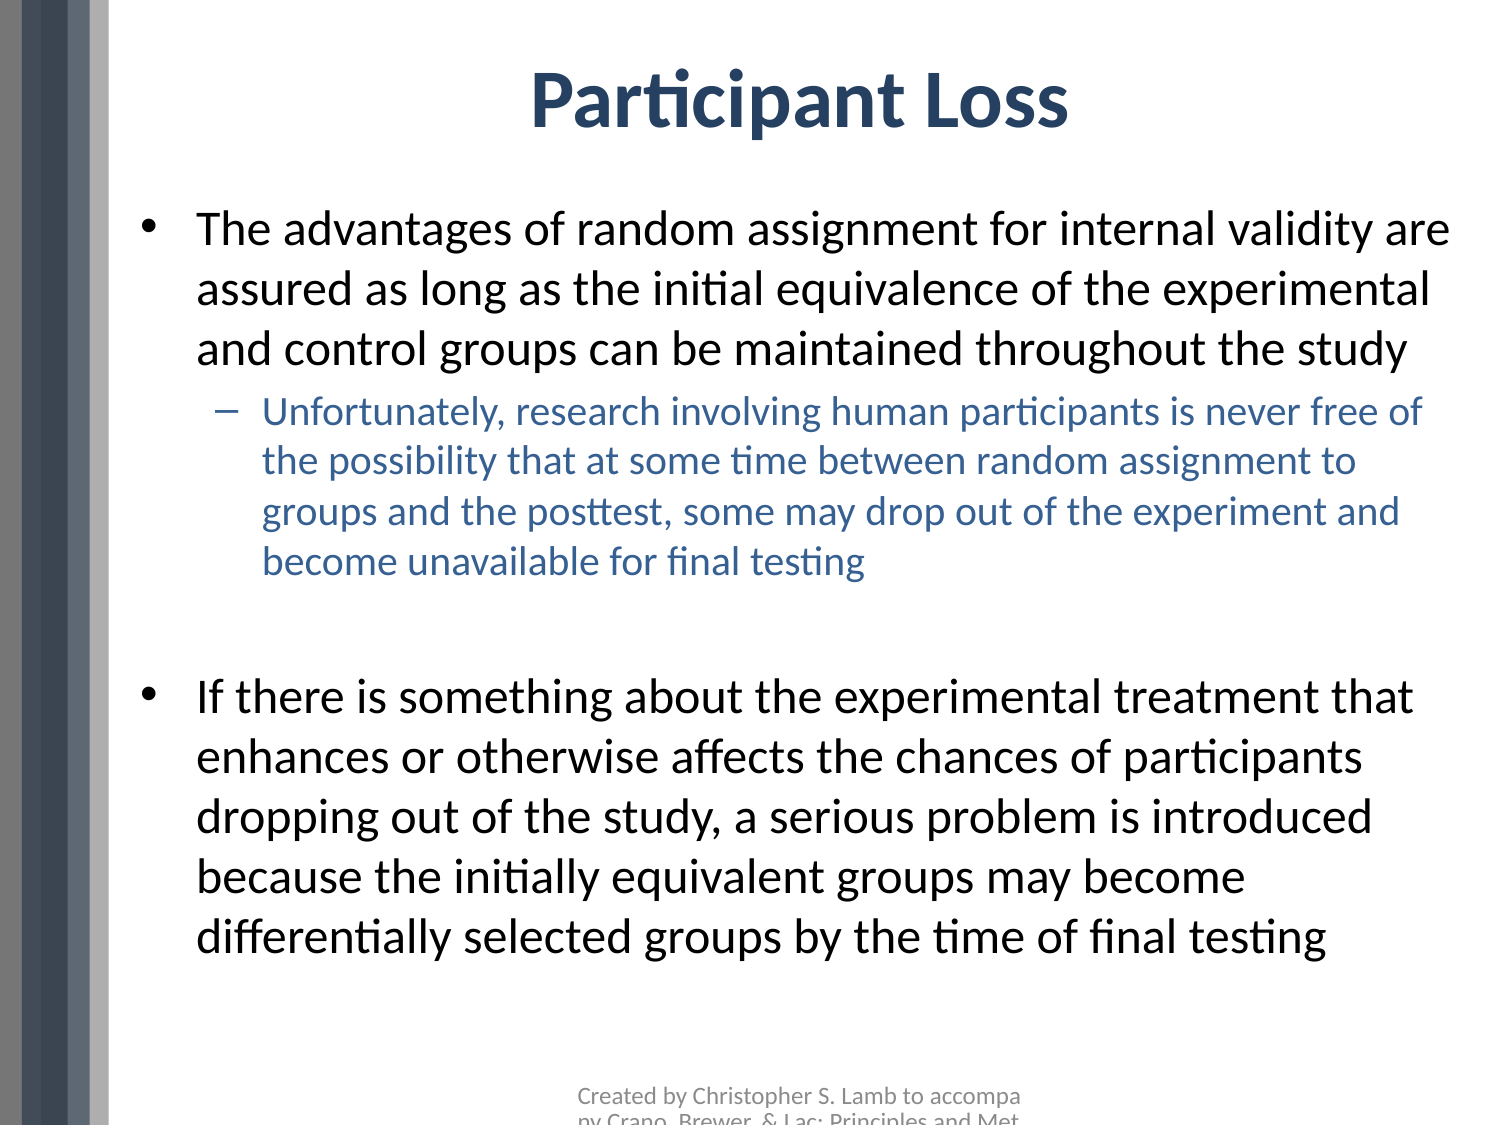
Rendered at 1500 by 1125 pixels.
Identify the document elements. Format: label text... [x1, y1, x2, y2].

list The advantages of random assignment for internal validity are assured as long as the initial equivalence of the experimental and control groups can be maintained throughout the study Unfortunately, research involving human participants is never free of the possibility that at some time between random assignment to groups and the posttest, some may drop out of the experiment and become unavailable for final testing If there is something about the experimental treatment that enhances or otherwise affects the chances of participants dropping out of the study, a serious problem is introduced because the initially equivalent groups may become differentially selected groups by the time of final testing [125, 187, 1475, 1063]
title Participant Loss [125, 0, 1475, 187]
footer Created by Christopher S. Lamb to accompany Crano, Brewer, & Lac: Principles and Methods of Social Research, 3rd Edition, 2015, Routledge/Taylor & Francis [562, 1065, 1038, 1125]
